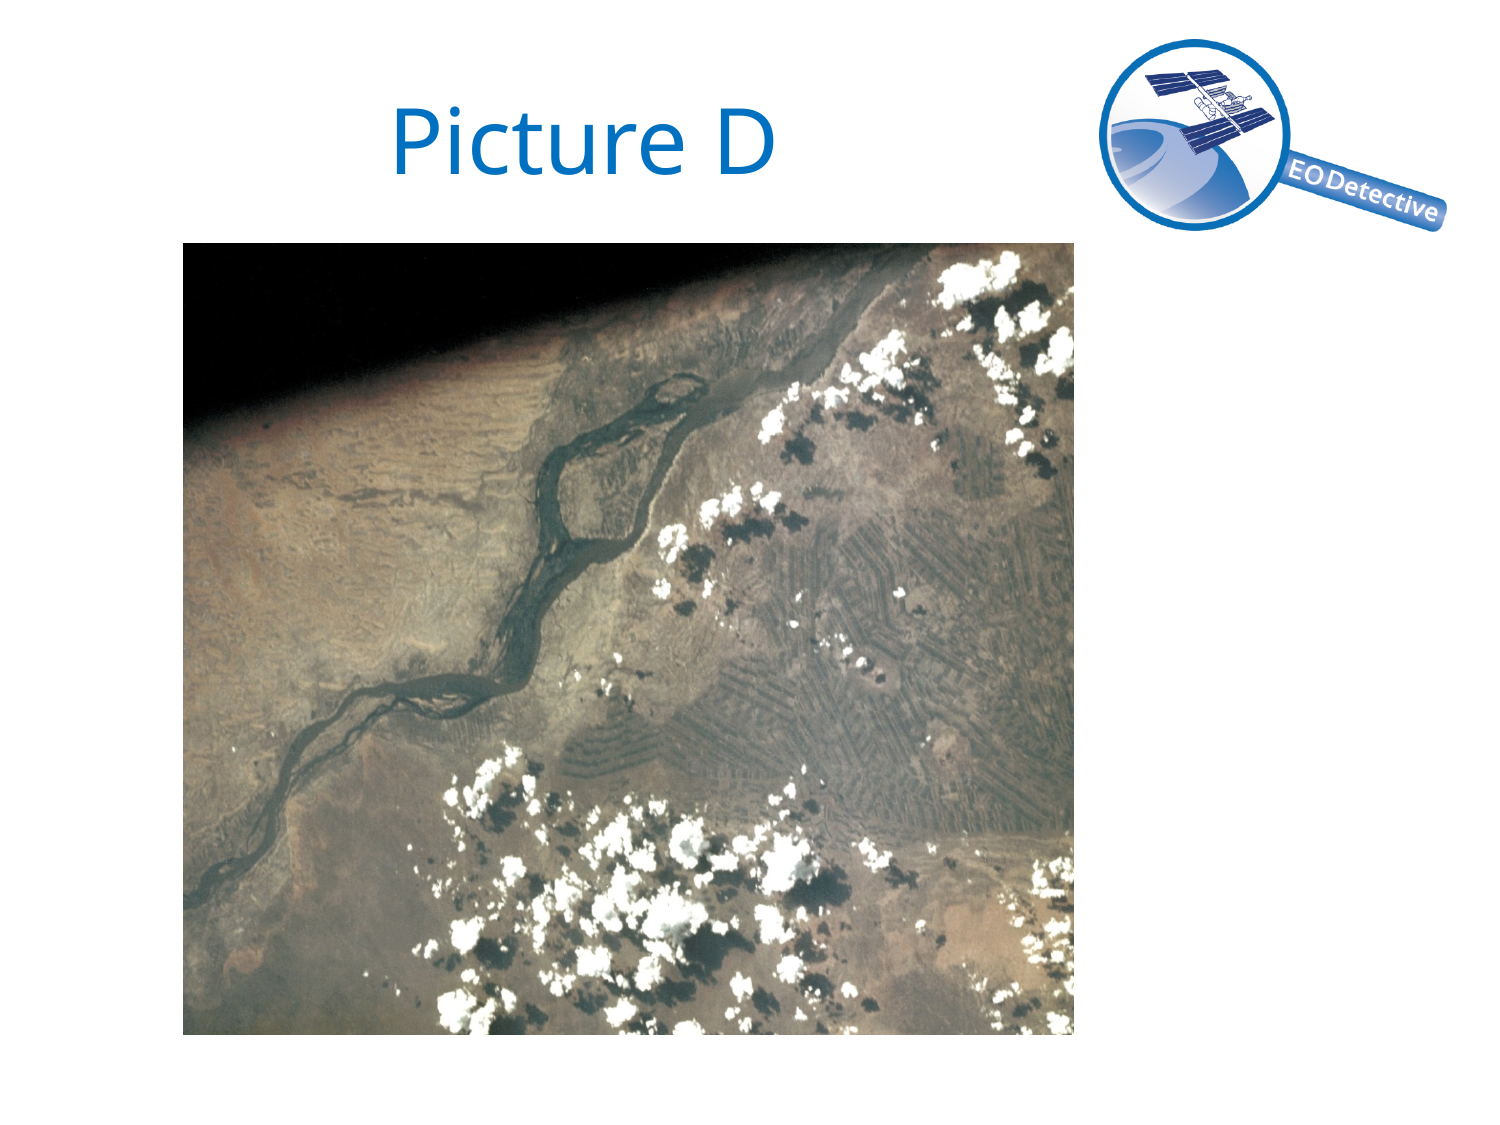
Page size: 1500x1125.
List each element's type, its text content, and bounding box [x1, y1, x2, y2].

title Picture D [75, 45, 1093, 232]
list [182, 243, 1074, 1036]
picture [1099, 39, 1447, 232]
